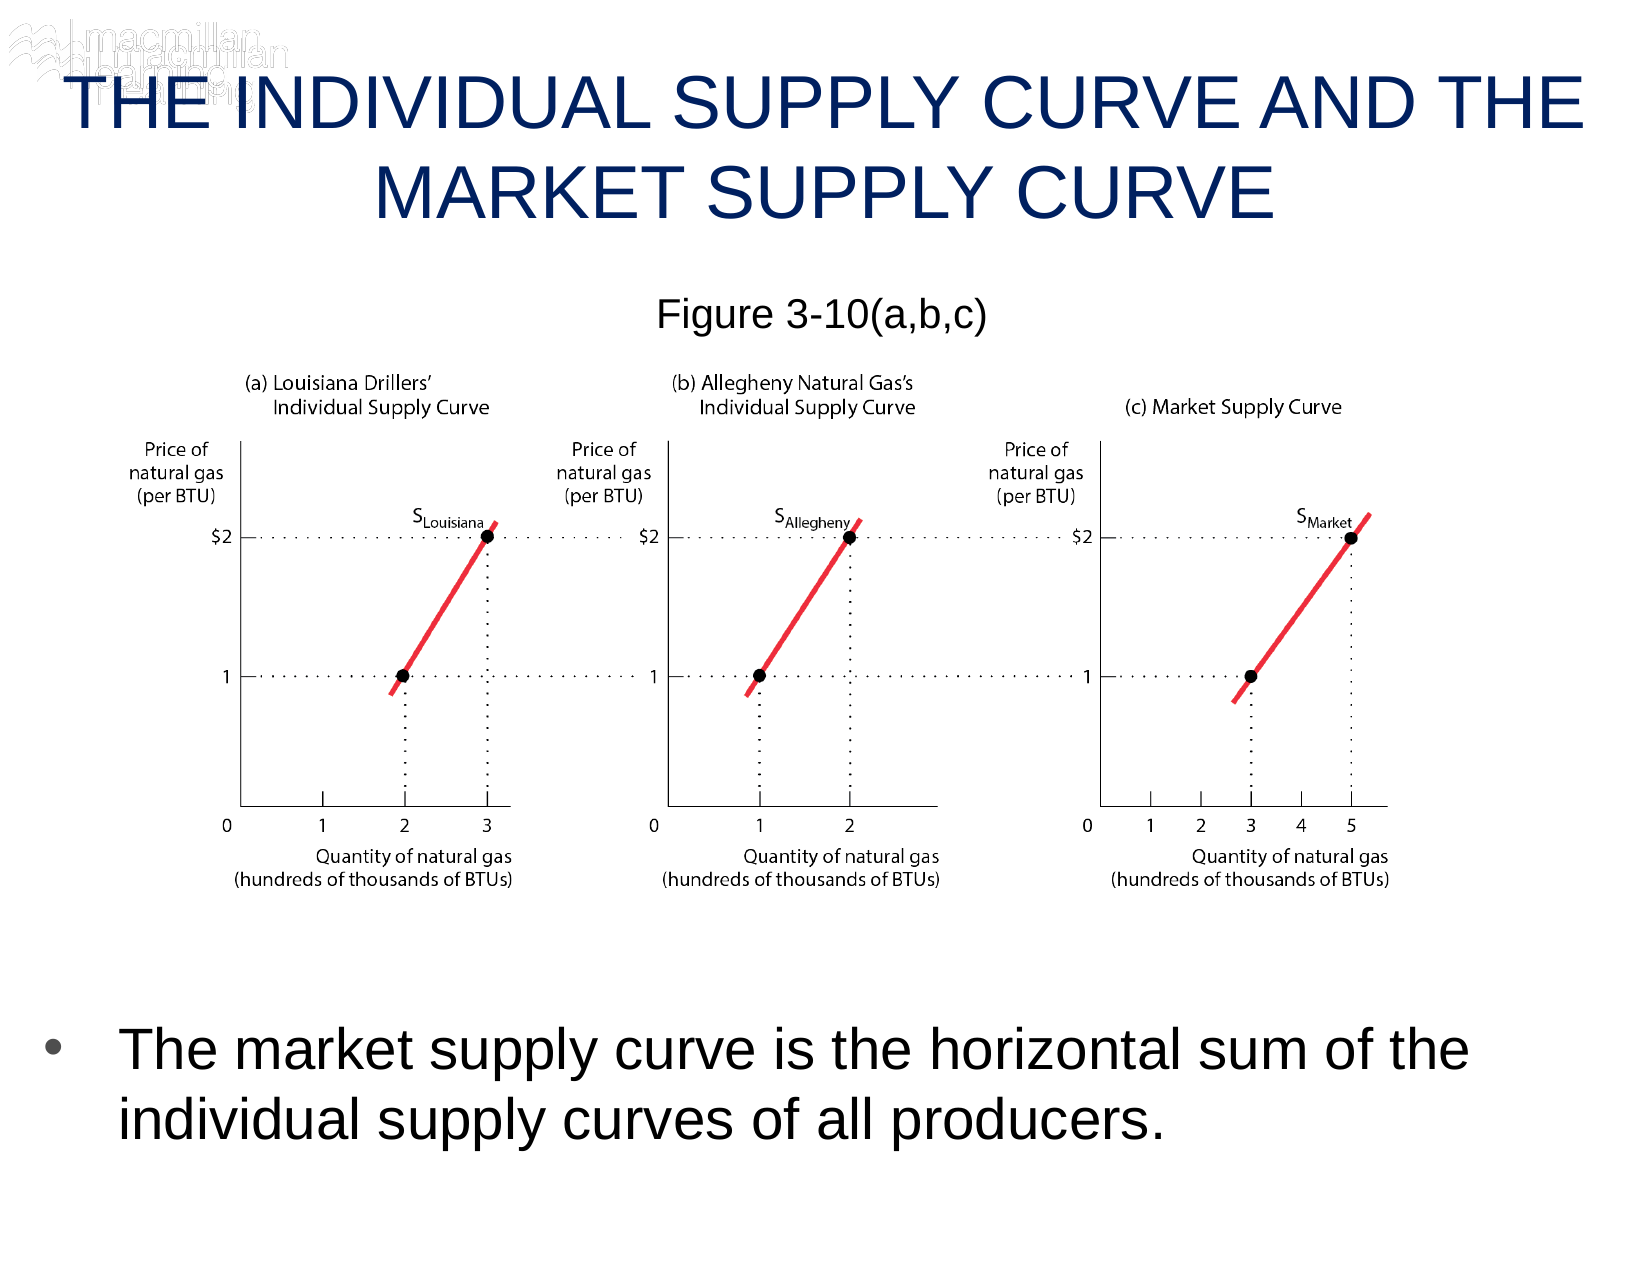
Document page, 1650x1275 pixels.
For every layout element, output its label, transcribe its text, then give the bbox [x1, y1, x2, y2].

text_box Figure 3-10(a,b,c) [599, 279, 1045, 344]
title THE INDIVIDUAL SUPPLY CURVE AND THE MARKET SUPPLY CURVE [0, 63, 1650, 225]
picture [128, 371, 1390, 892]
list The market supply curve is the horizontal sum of the individual supply curves of all producers. [28, 996, 1637, 1220]
picture [9, 19, 288, 63]
